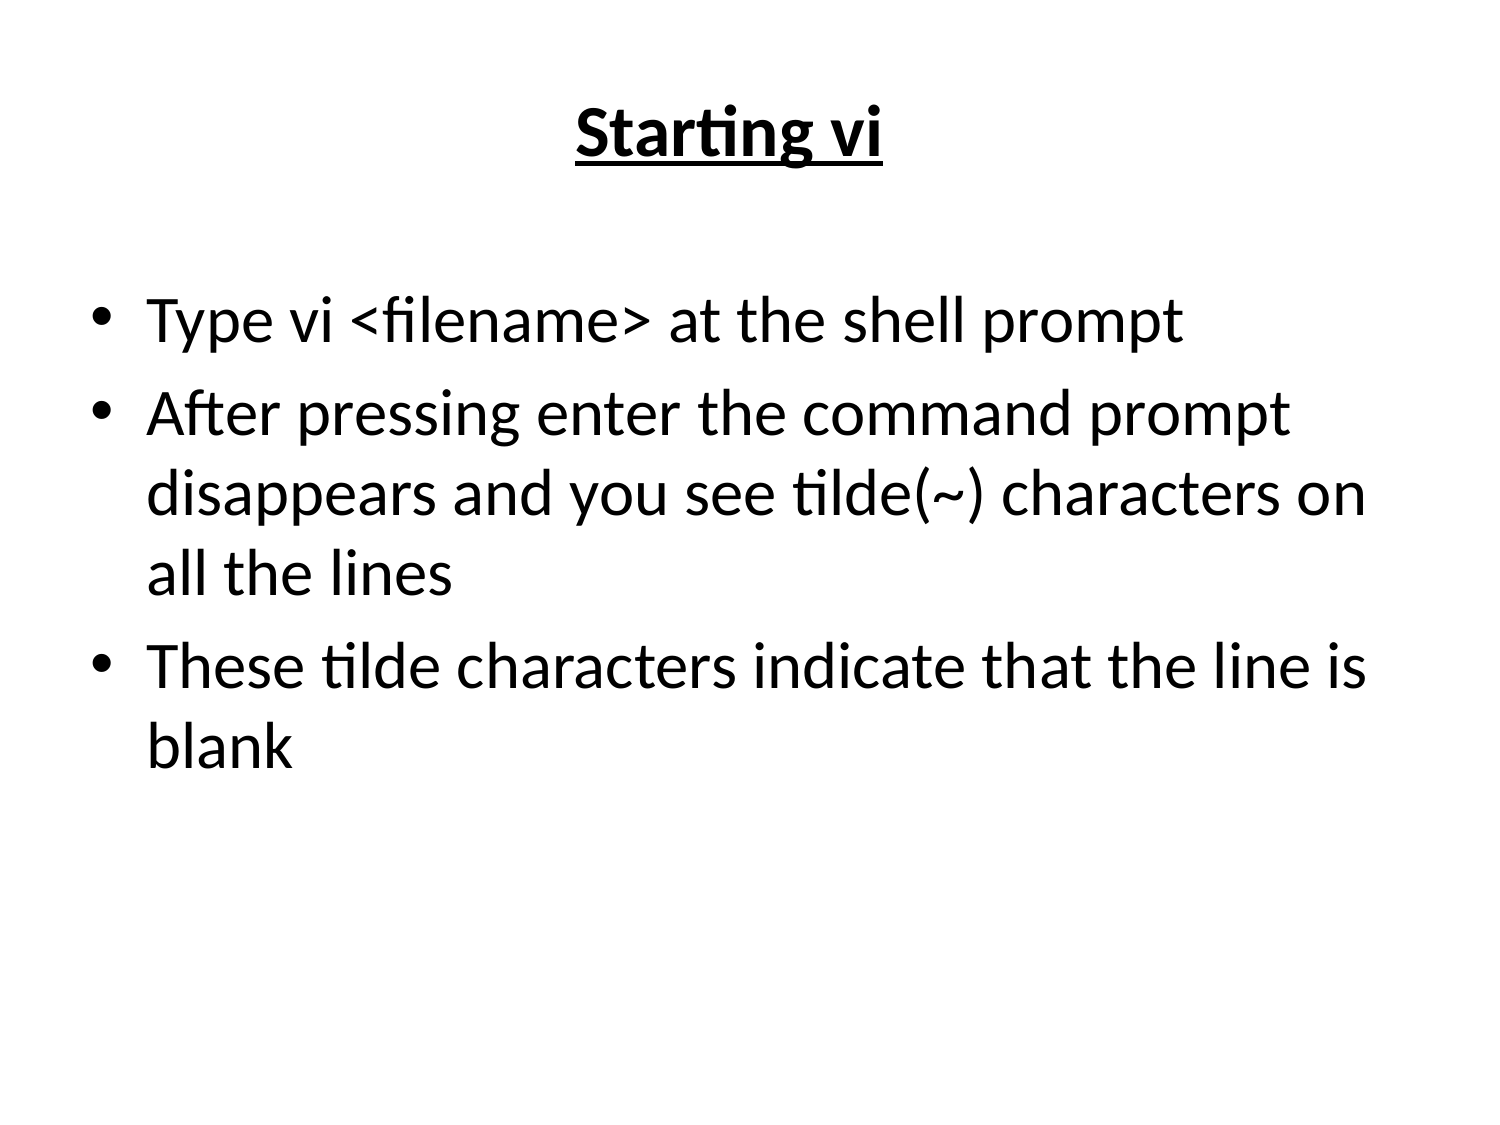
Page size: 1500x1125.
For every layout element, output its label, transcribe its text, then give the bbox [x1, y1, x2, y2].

list Type vi <filename> at the shell prompt After pressing enter the command prompt disappears and you see tilde(~) characters on all the lines These tilde characters indicate that the line is blank [75, 174, 1438, 1038]
title Starting vi [62, 75, 1413, 268]
